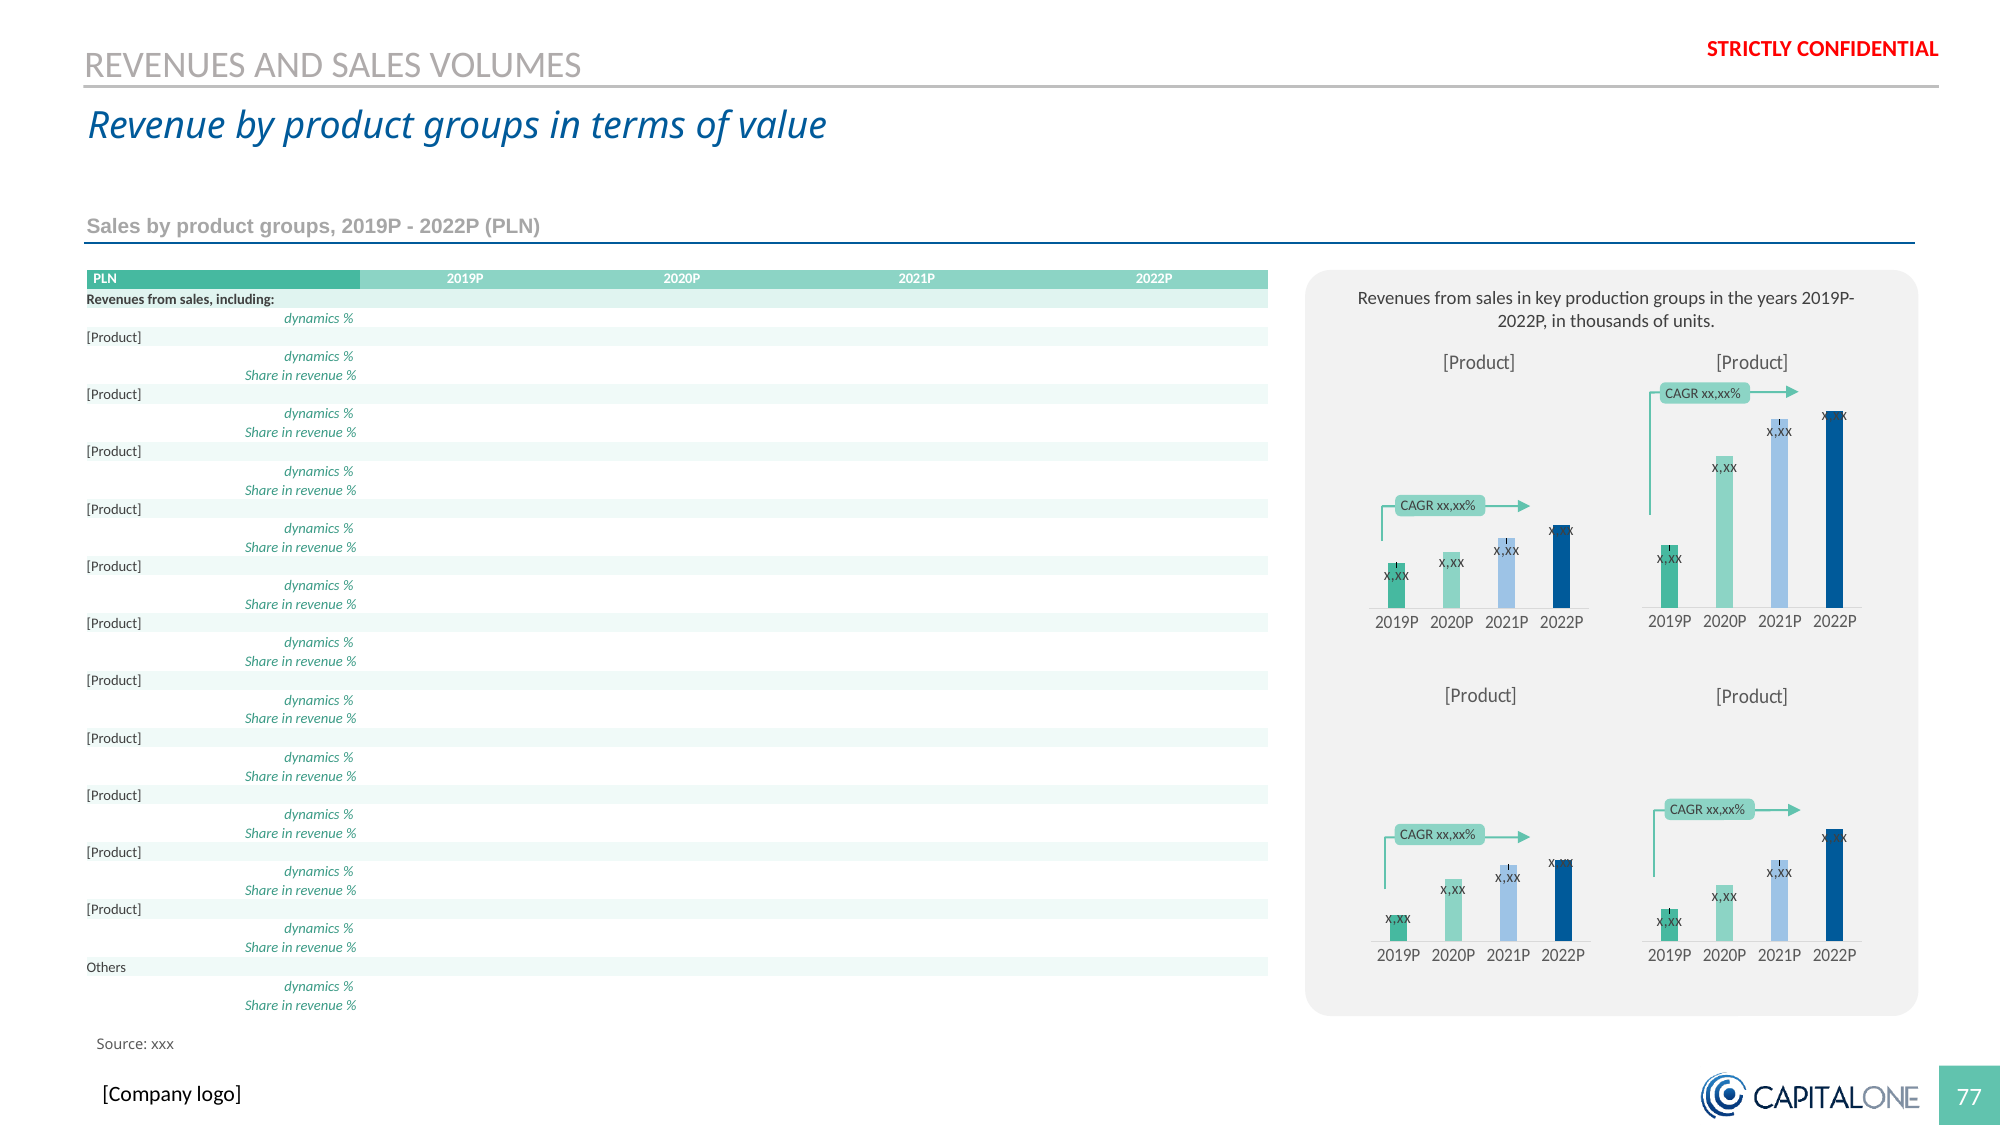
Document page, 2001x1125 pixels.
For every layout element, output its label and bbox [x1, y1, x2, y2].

text_box [83, 204, 1916, 243]
table_cell [87, 289, 1268, 1014]
picture [1700, 1066, 1933, 1125]
table_header [87, 270, 1268, 289]
text_box [87, 101, 1940, 147]
text_box [1305, 269, 1919, 1017]
text_box [69, 30, 1900, 70]
text_box [81, 1029, 1454, 1065]
